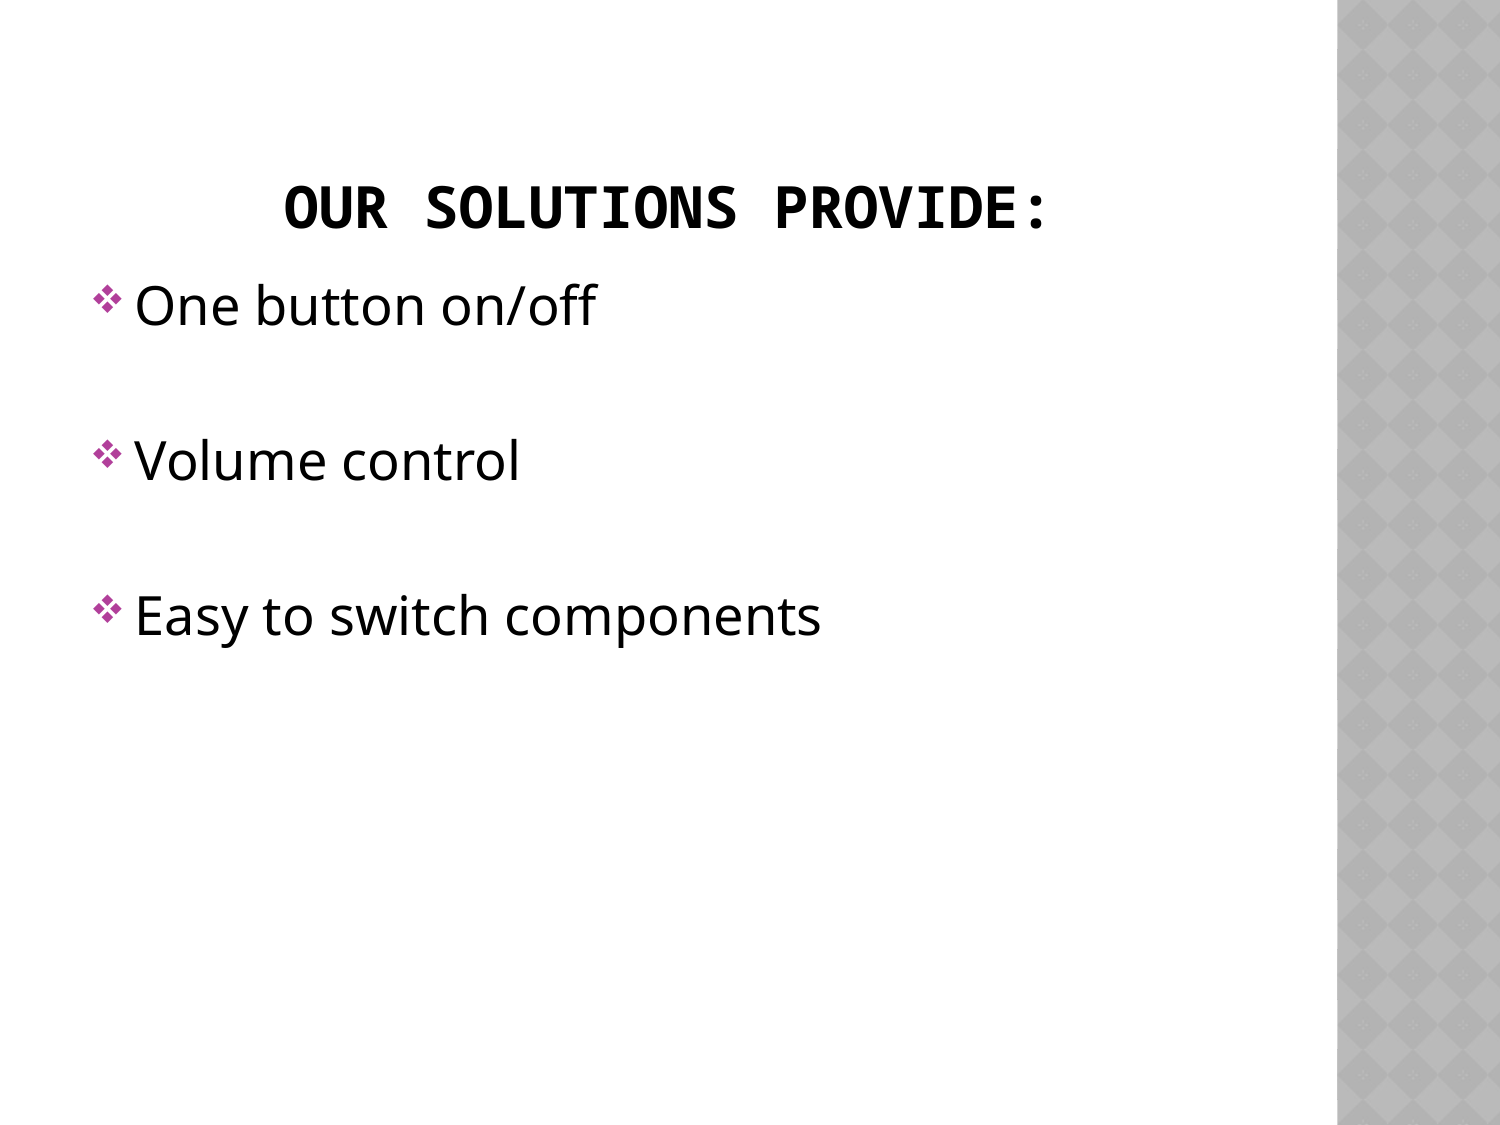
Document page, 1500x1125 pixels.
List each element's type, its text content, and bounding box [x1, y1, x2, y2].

title OUR SOLUTIONS PROVIDE: [75, 52, 1263, 240]
list One button on/off Volume control Easy to switch components [75, 264, 1263, 1059]
